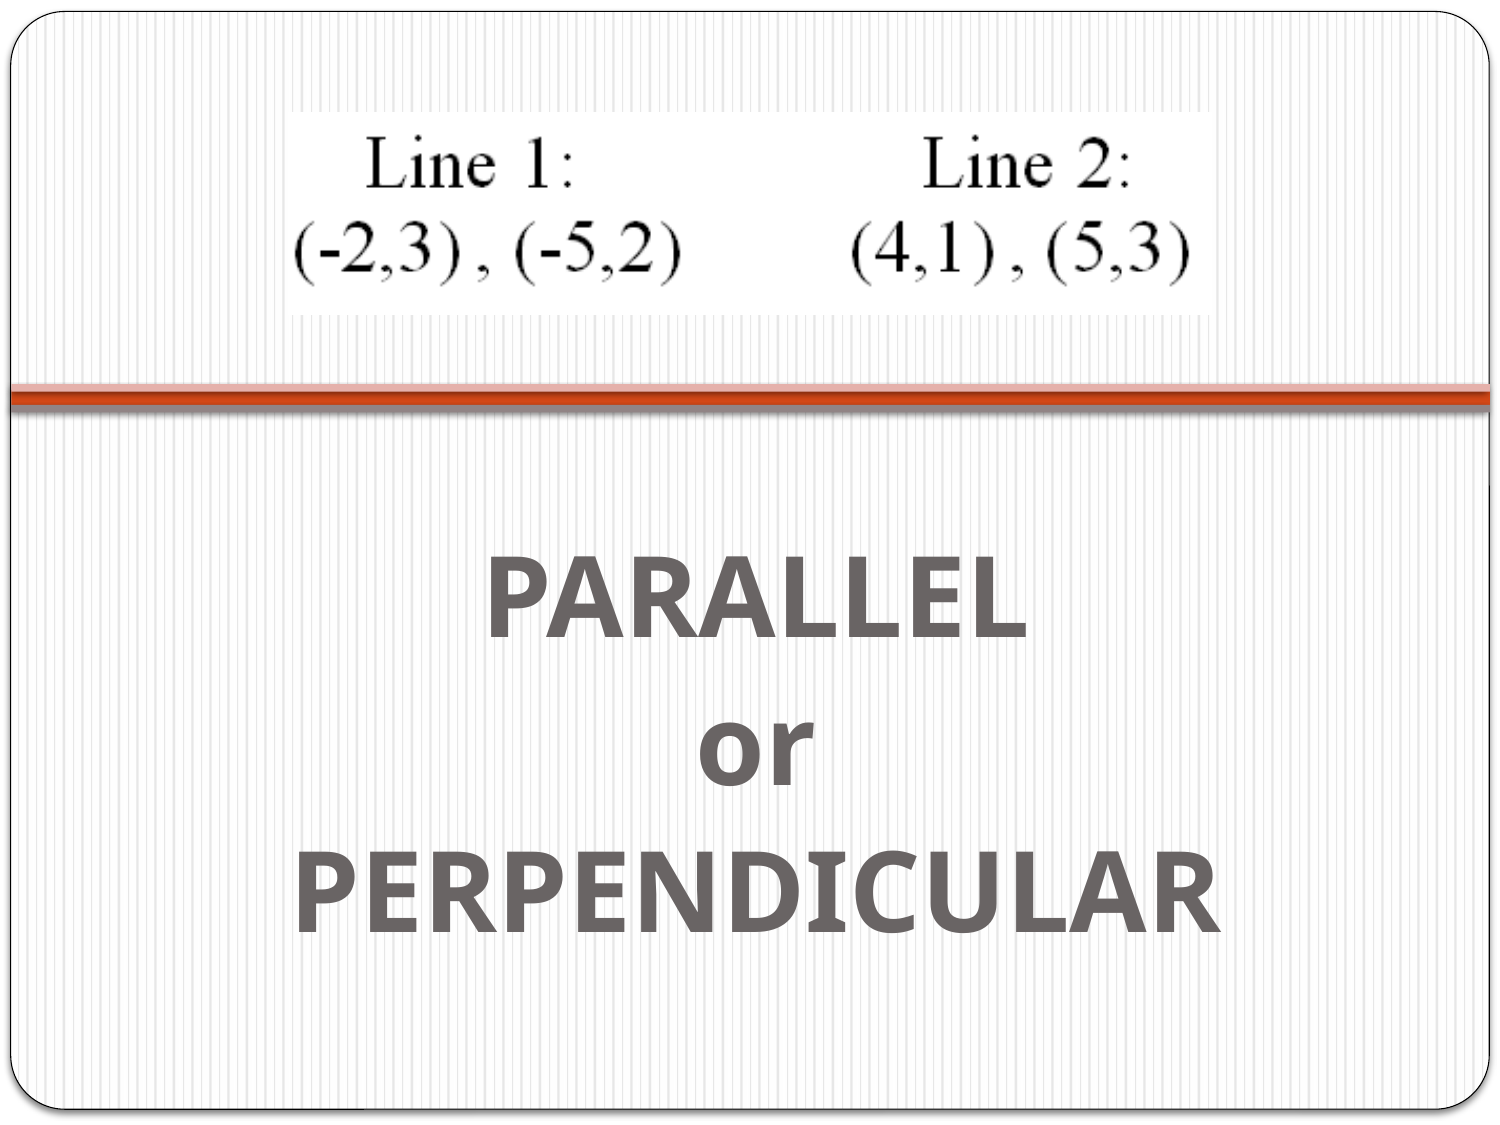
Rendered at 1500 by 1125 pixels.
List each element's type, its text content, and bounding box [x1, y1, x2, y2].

list PARALLEL or PERPENDICULAR [118, 517, 1394, 975]
picture [287, 112, 1213, 315]
